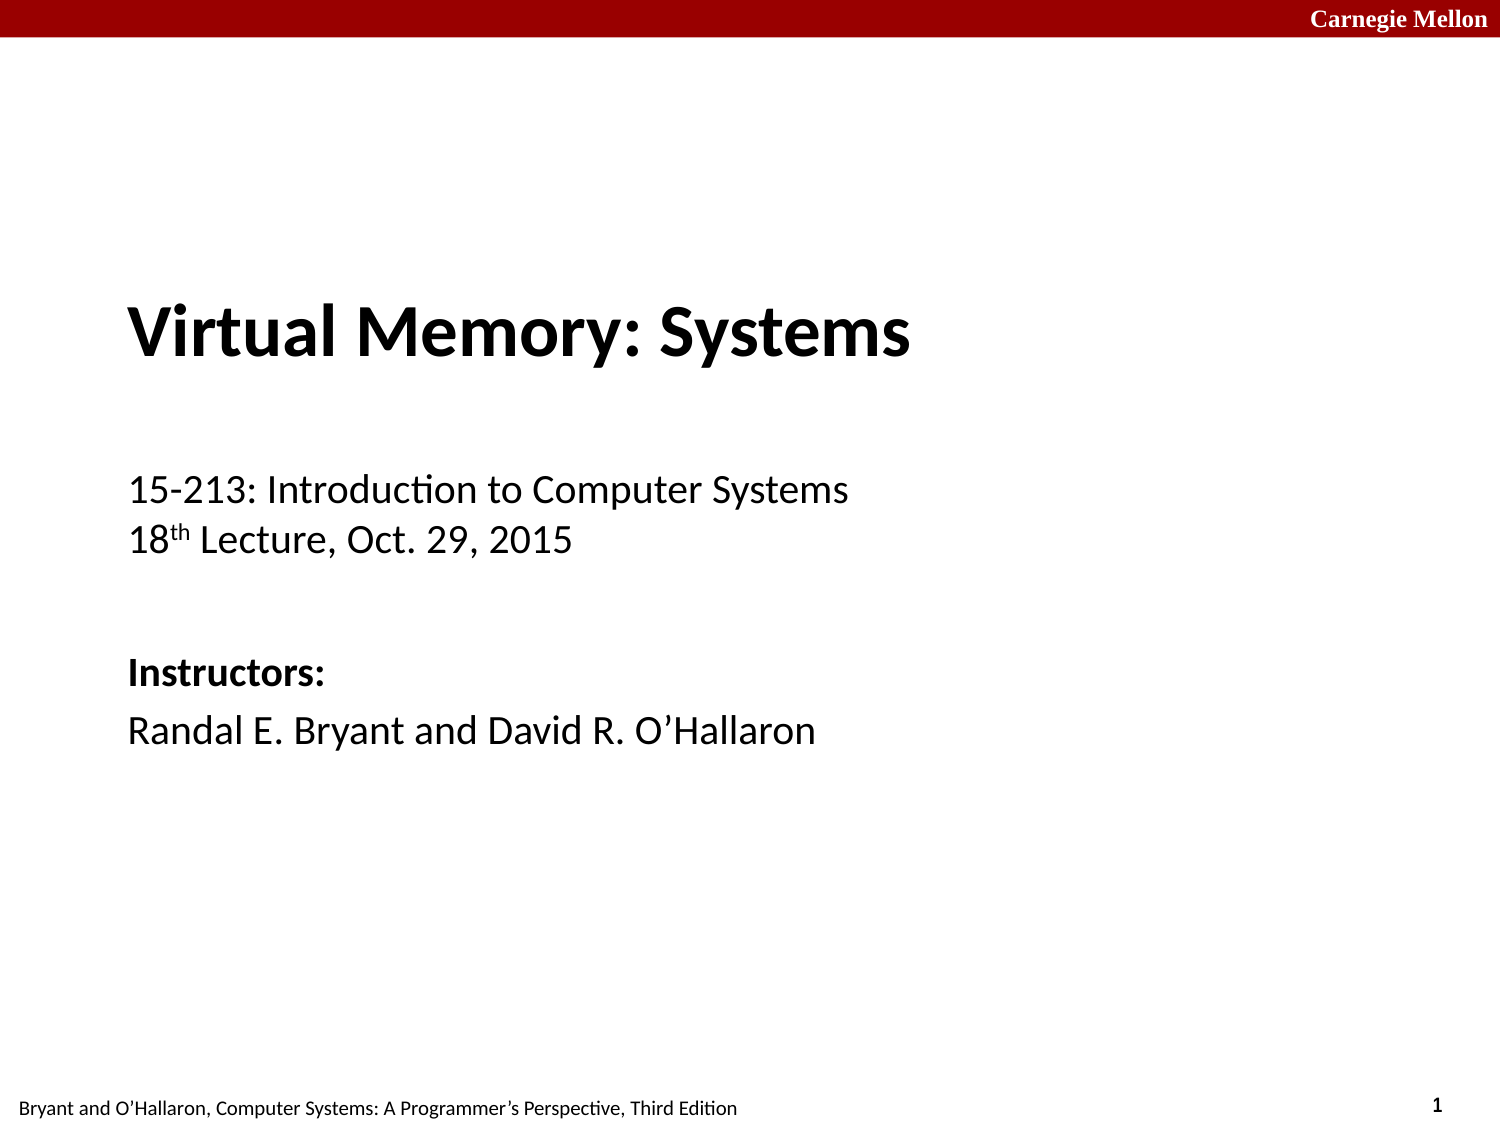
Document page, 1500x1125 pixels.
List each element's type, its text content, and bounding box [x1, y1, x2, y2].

subtitle Instructors: Randal E. Bryant and David R. O’Hallaron [112, 637, 1373, 926]
title Virtual Memory: Systems 15-213: Introduction to Computer Systems 18th Lecture, Oct. 29, 2015 [112, 279, 1388, 563]
